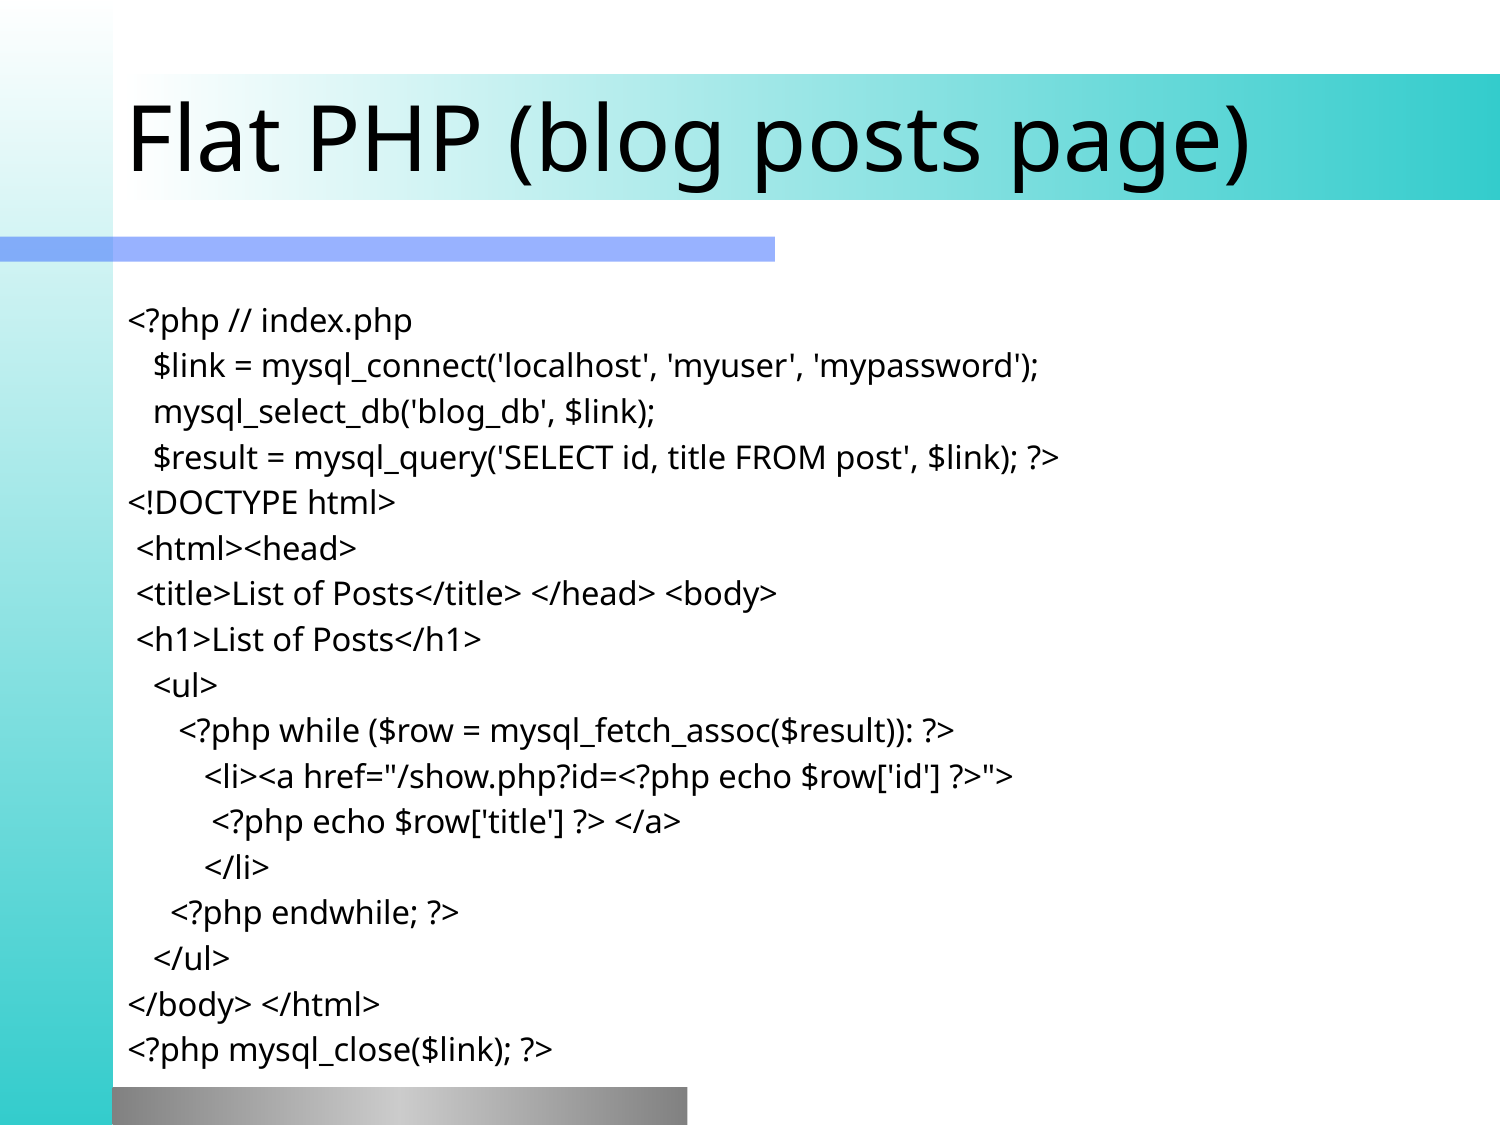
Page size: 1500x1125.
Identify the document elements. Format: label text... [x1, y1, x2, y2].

title Flat PHP (blog posts page) [110, 40, 1386, 229]
list <?php // index.php $link = mysql_connect('localhost', 'myuser', 'mypassword'); mysql_select_db('blog_db', $link); $result = mysql_query('SELECT id, title FROM post', $link); ?> <!DOCTYPE html> <html><head> <title>List of Posts</title> </head> <body> <h1>List of Posts</h1> <ul> <?php while ($row = mysql_fetch_assoc($result)): ?> <li><a href="/show.php?id=<?php echo $row['id'] ?>"> <?php echo $row['title'] ?> </a> </li> <?php endwhile; ?> </ul> </body> </html> <?php mysql_close($link); ?> [111, 291, 1407, 1090]
